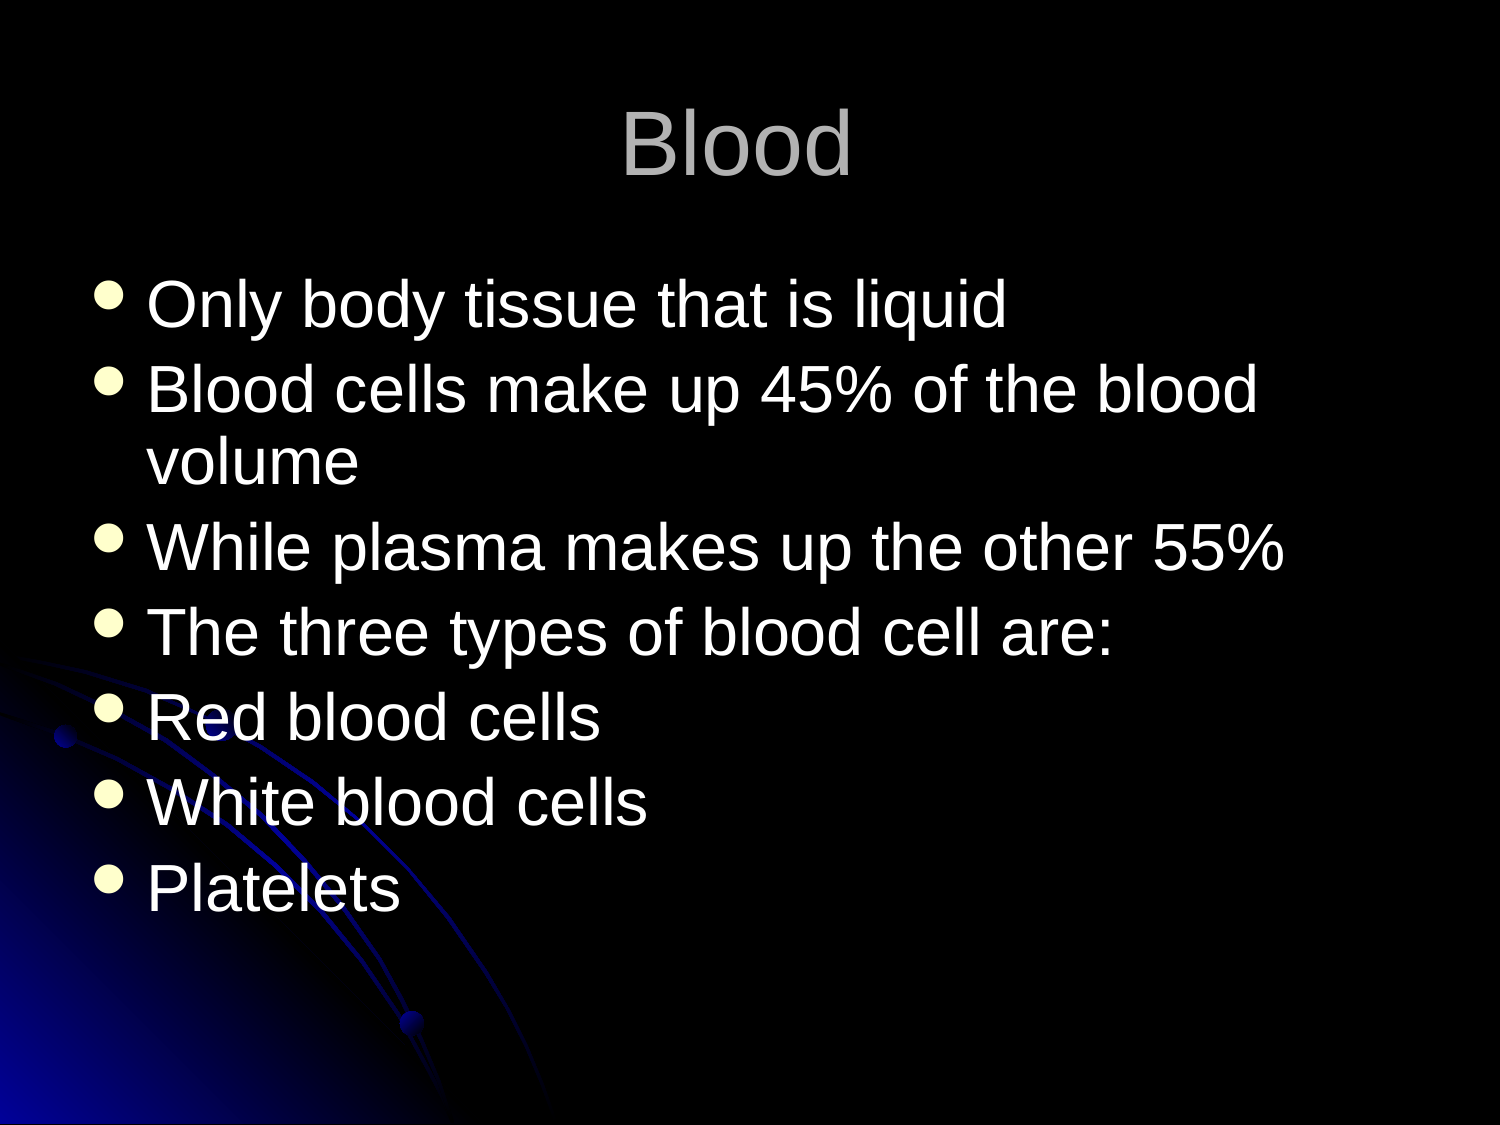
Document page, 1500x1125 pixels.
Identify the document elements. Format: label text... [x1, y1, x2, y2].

title Blood [74, 45, 1426, 233]
list Only body tissue that is liquid Blood cells make up 45% of the blood volume While plasma makes up the other 55% The three types of blood cell are: Red blood cells White blood cells Platelets [74, 262, 1426, 1006]
